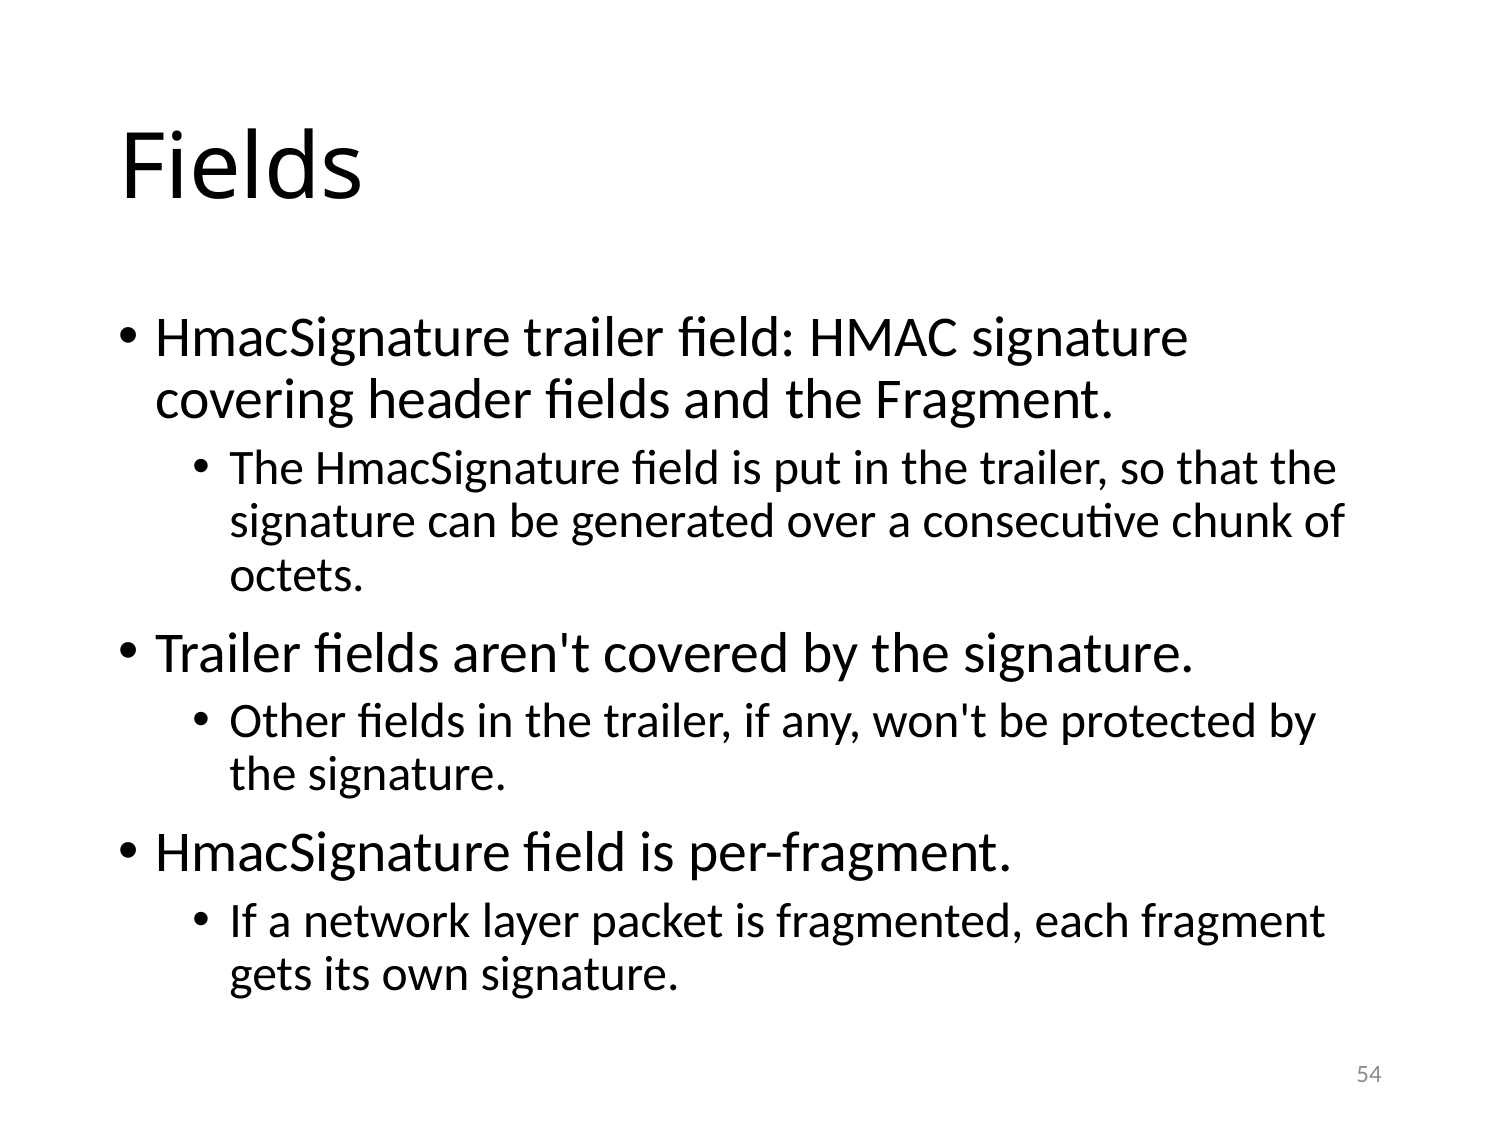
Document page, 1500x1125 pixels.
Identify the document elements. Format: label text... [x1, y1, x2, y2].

list HmacSignature trailer field: HMAC signature covering header fields and the Fragment. The HmacSignature field is put in the trailer, so that the signature can be generated over a consecutive chunk of octets. Trailer fields aren't covered by the signature. Other fields in the trailer, if any, won't be protected by the signature. HmacSignature field is per-fragment. If a network layer packet is fragmented, each fragment gets its own signature. [103, 299, 1397, 1014]
title Fields [103, 59, 1397, 278]
slide_number 54 [1059, 1042, 1397, 1103]
